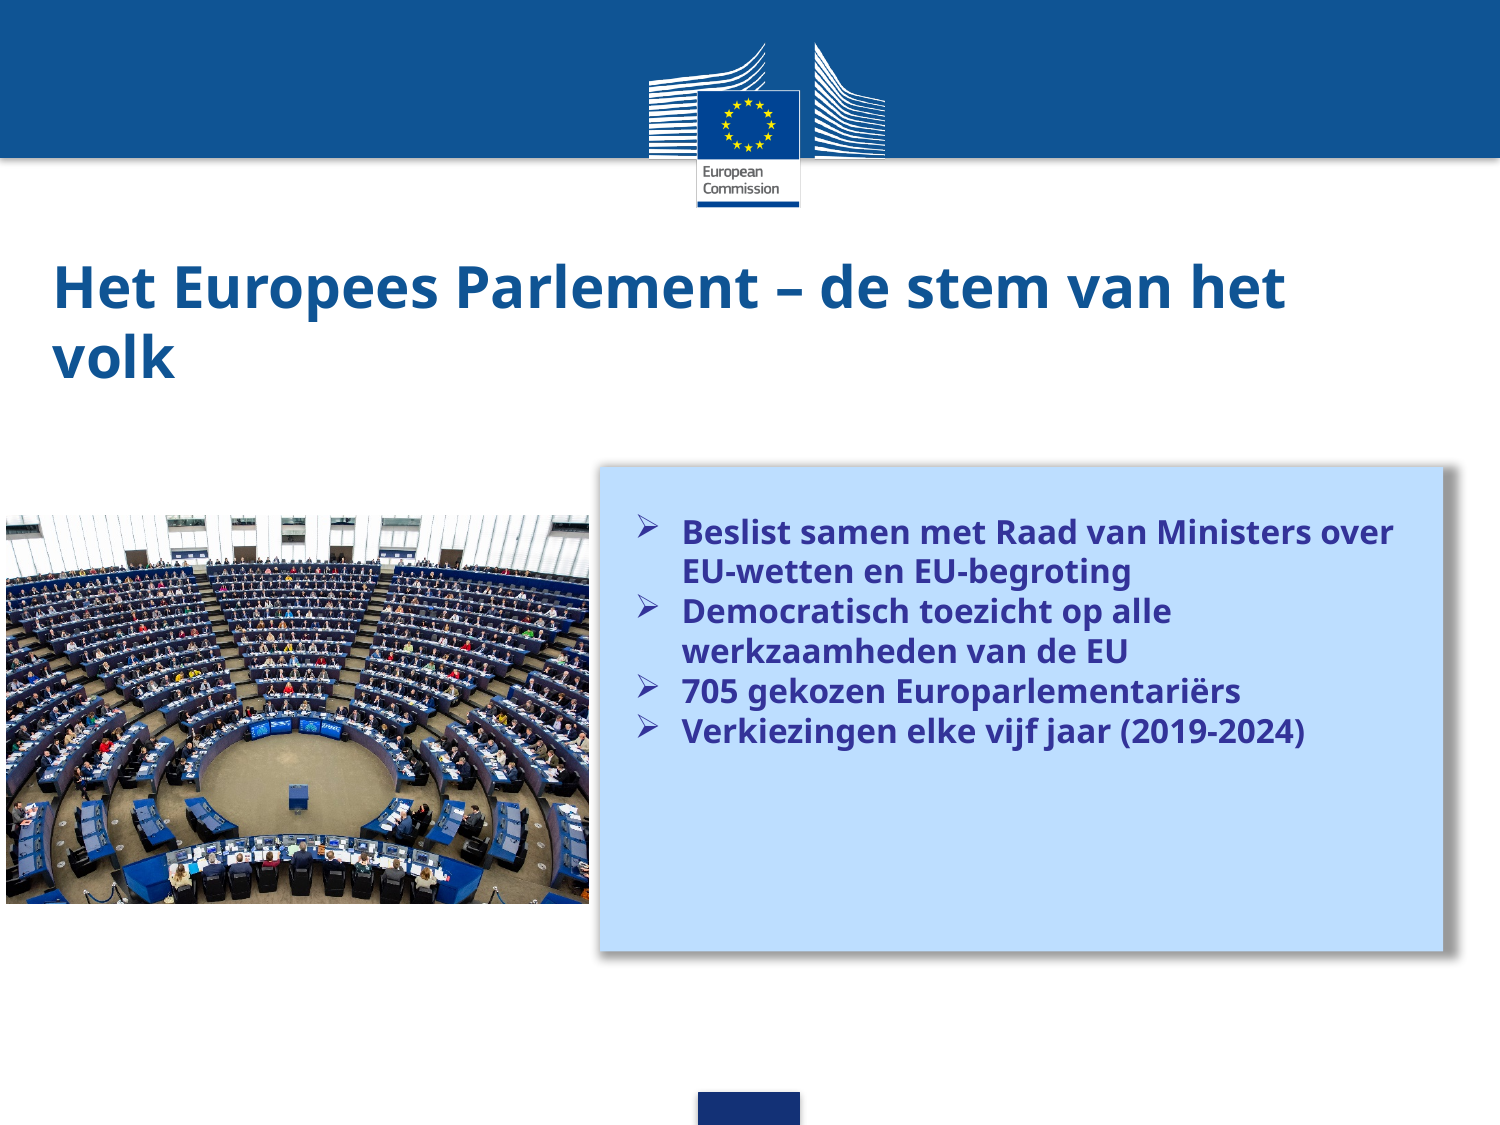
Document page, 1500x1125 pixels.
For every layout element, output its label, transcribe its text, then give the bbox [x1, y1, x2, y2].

picture [649, 42, 885, 208]
text_box Beslist samen met Raad van Ministers over EU-wetten en EU-begroting Democratisch toezicht op alle werkzaamheden van de EU 705 gekozen Europarlementariërs Verkiezingen elke vijf jaar (2019-2024) [620, 503, 1424, 818]
picture [6, 514, 589, 904]
title Het Europees Parlement – de stem van het volk [37, 243, 1388, 398]
text_box [600, 467, 1444, 952]
